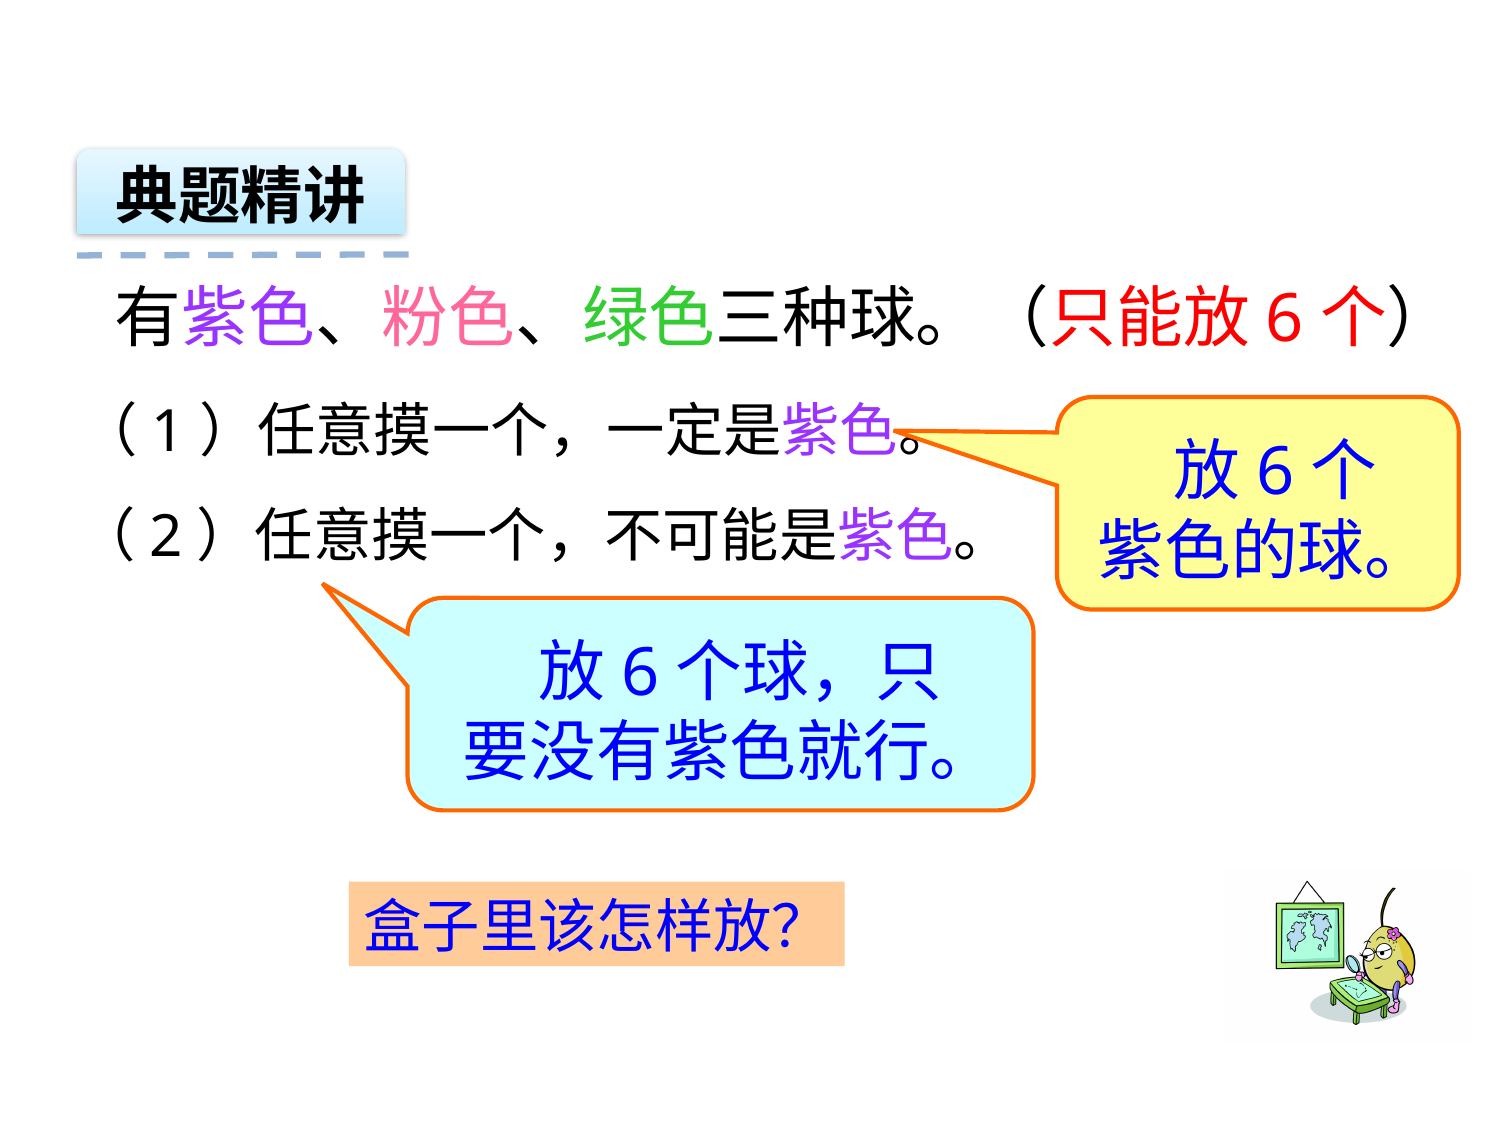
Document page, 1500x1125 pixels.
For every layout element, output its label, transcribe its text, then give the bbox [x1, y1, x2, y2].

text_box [1056, 396, 1459, 610]
text_box 盒子里该怎样放？ [348, 881, 845, 967]
text_box 典题精讲 [76, 148, 406, 235]
picture [1222, 869, 1471, 1044]
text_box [407, 597, 1034, 811]
text_box （1）任意摸一个，一定是紫色。 [64, 385, 1424, 471]
text_box （2）任意摸一个，不可能是紫色。 [62, 491, 1051, 576]
text_box 有紫色、粉色、绿色三种球。（只能放6个） [100, 267, 1471, 362]
